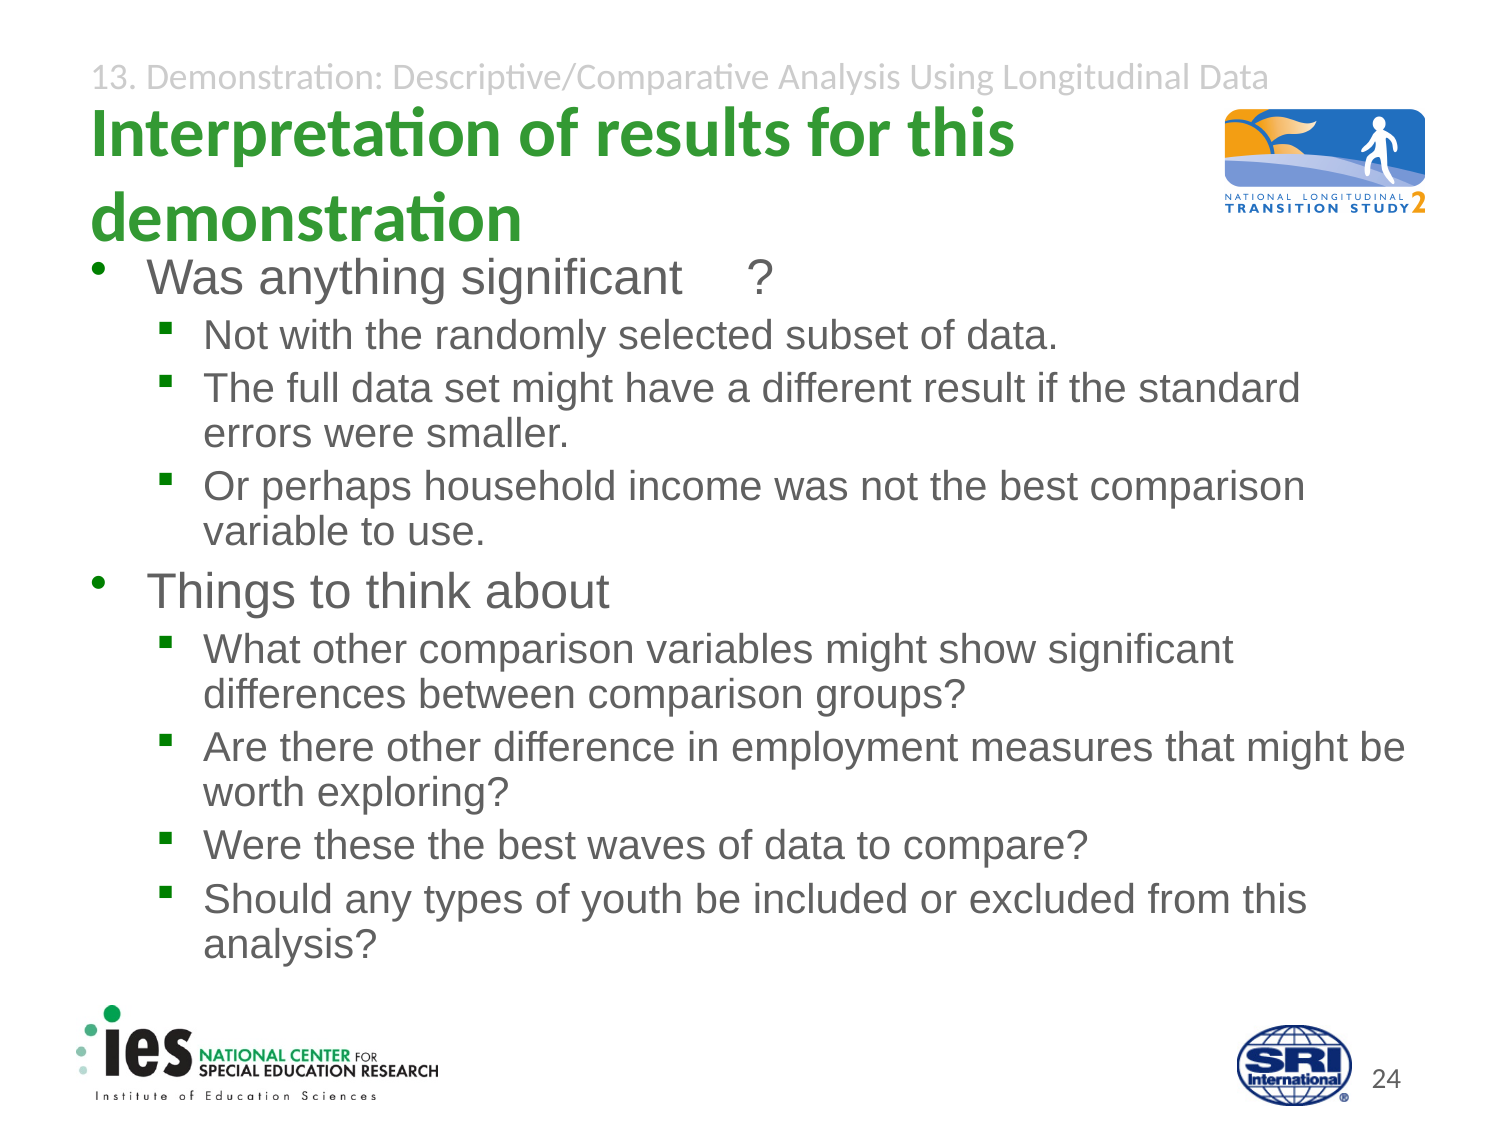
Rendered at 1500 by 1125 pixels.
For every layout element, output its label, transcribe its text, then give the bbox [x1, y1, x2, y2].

picture [1237, 1025, 1352, 1106]
picture [76, 1005, 438, 1100]
list Was anything significant ? Not with the randomly selected subset of data. The full data set might have a different result if the standard errors were smaller. Or perhaps household income was not the best comparison variable to use. Things to think about What other comparison variables might show significant differences between comparison groups? Are there other difference in employment measures that might be worth exploring? Were these the best waves of data to compare? Should any types of youth be included or excluded from this analysis? [74, 243, 1426, 987]
slide_number 23 [1312, 1051, 1417, 1125]
title Interpretation of results for this demonstration [74, 103, 1426, 238]
